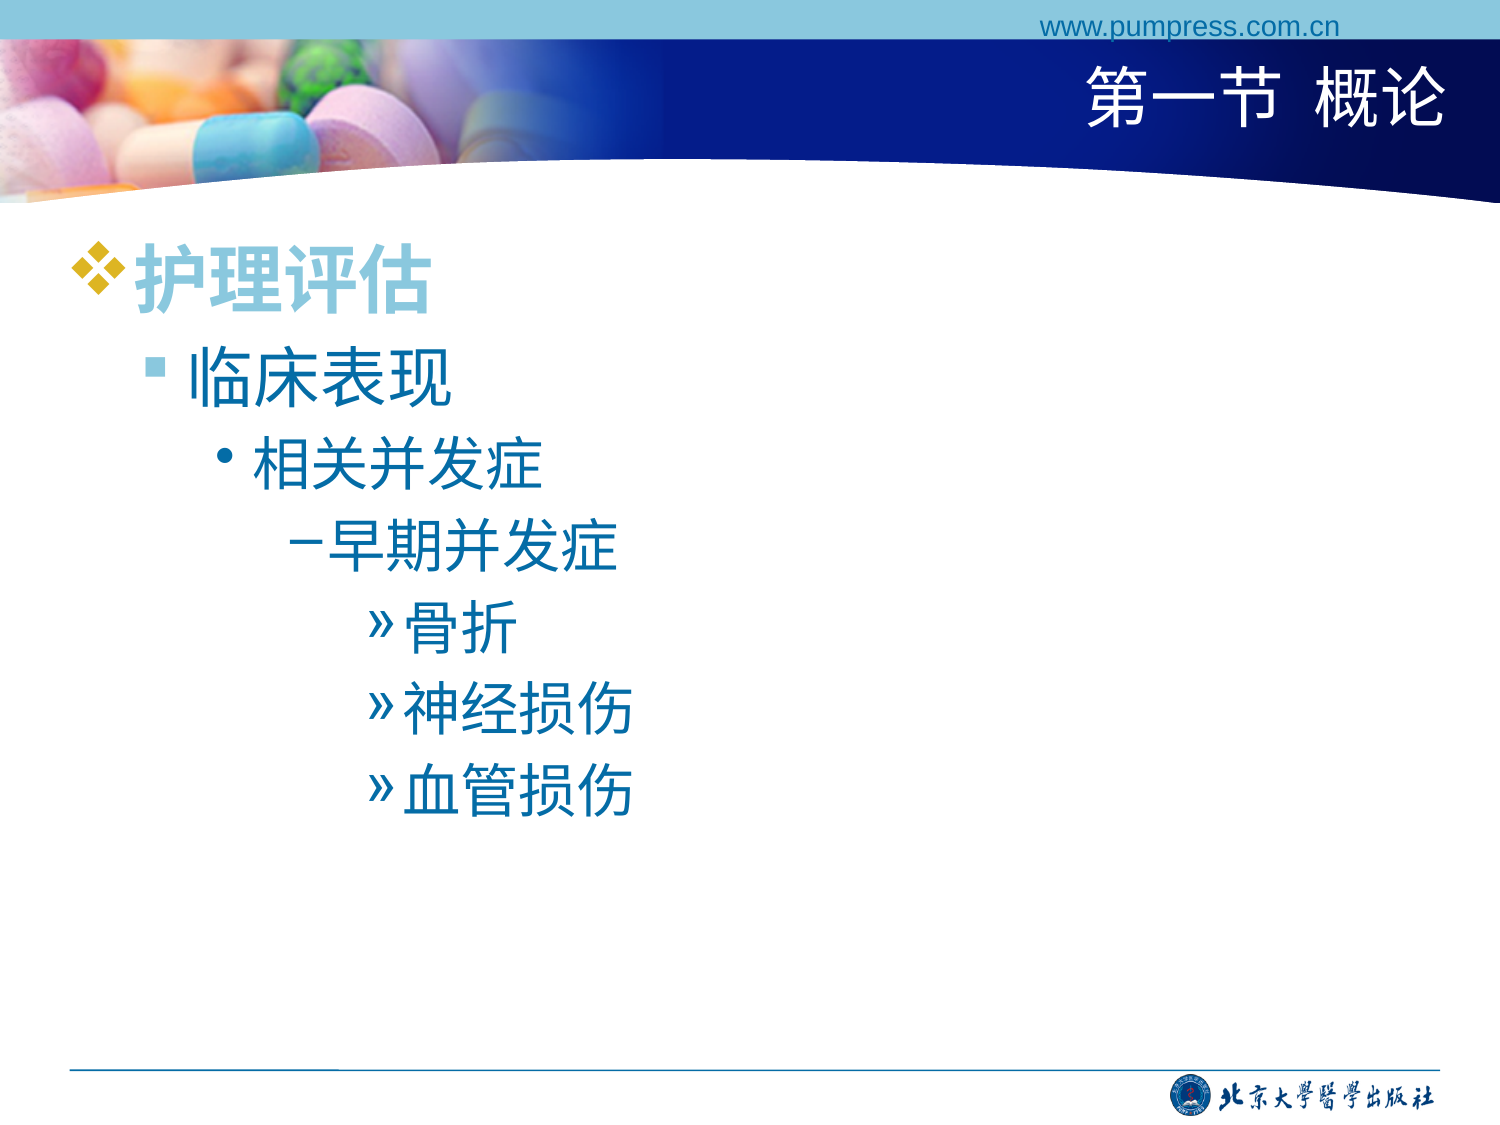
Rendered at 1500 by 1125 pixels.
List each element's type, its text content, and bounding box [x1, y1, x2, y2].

title 第一节 概论 [137, 49, 1463, 143]
list 护理评估 临床表现 相关并发症 早期并发症 骨折 神经损伤 血管损伤 [49, 224, 1463, 1026]
slide_number www.pumpress.com.cn [1025, 0, 1463, 38]
picture [0, 40, 1500, 203]
picture [1170, 1074, 1436, 1118]
